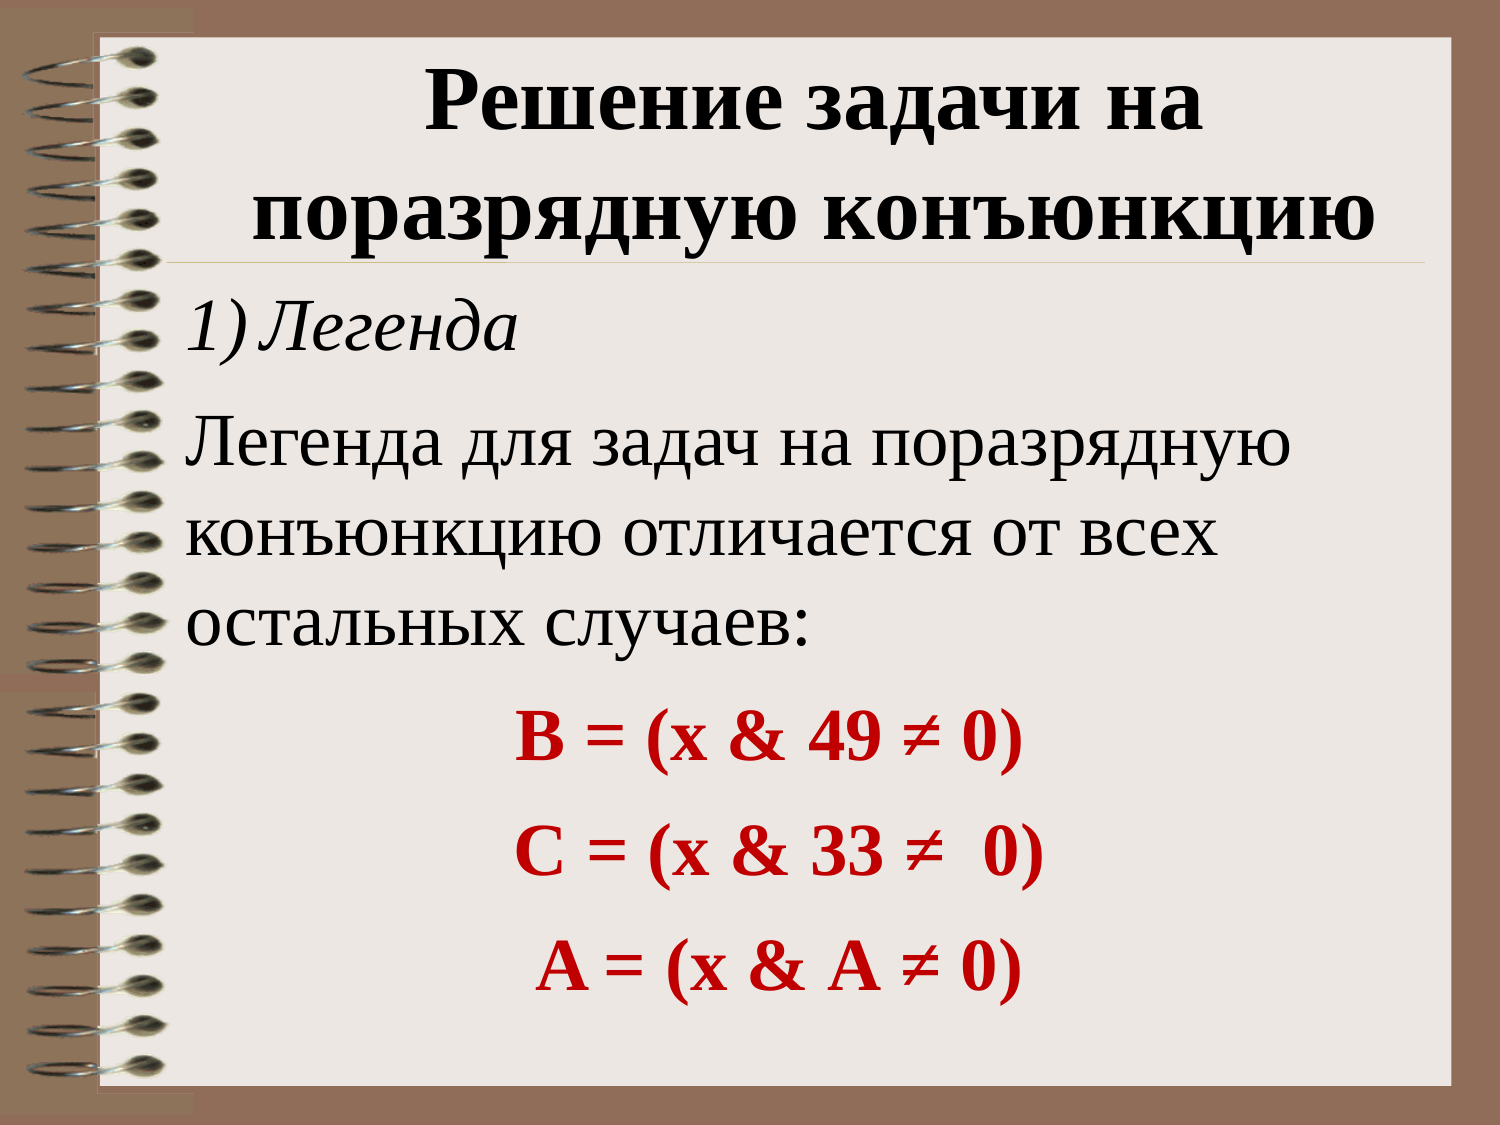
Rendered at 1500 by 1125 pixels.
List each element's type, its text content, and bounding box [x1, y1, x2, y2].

text_box Решение задачи на поразрядную конъюнкцию [171, 30, 1459, 266]
picture [0, 692, 194, 1115]
text_box Легенда Легенда для задач на поразрядную конъюнкцию отличается от всех остальных случаев: B = (x & 49 ≠ 0) C = (x & 33 ≠ 0) A = (x & А ≠ 0) [171, 268, 1388, 1013]
picture [0, 8, 194, 674]
